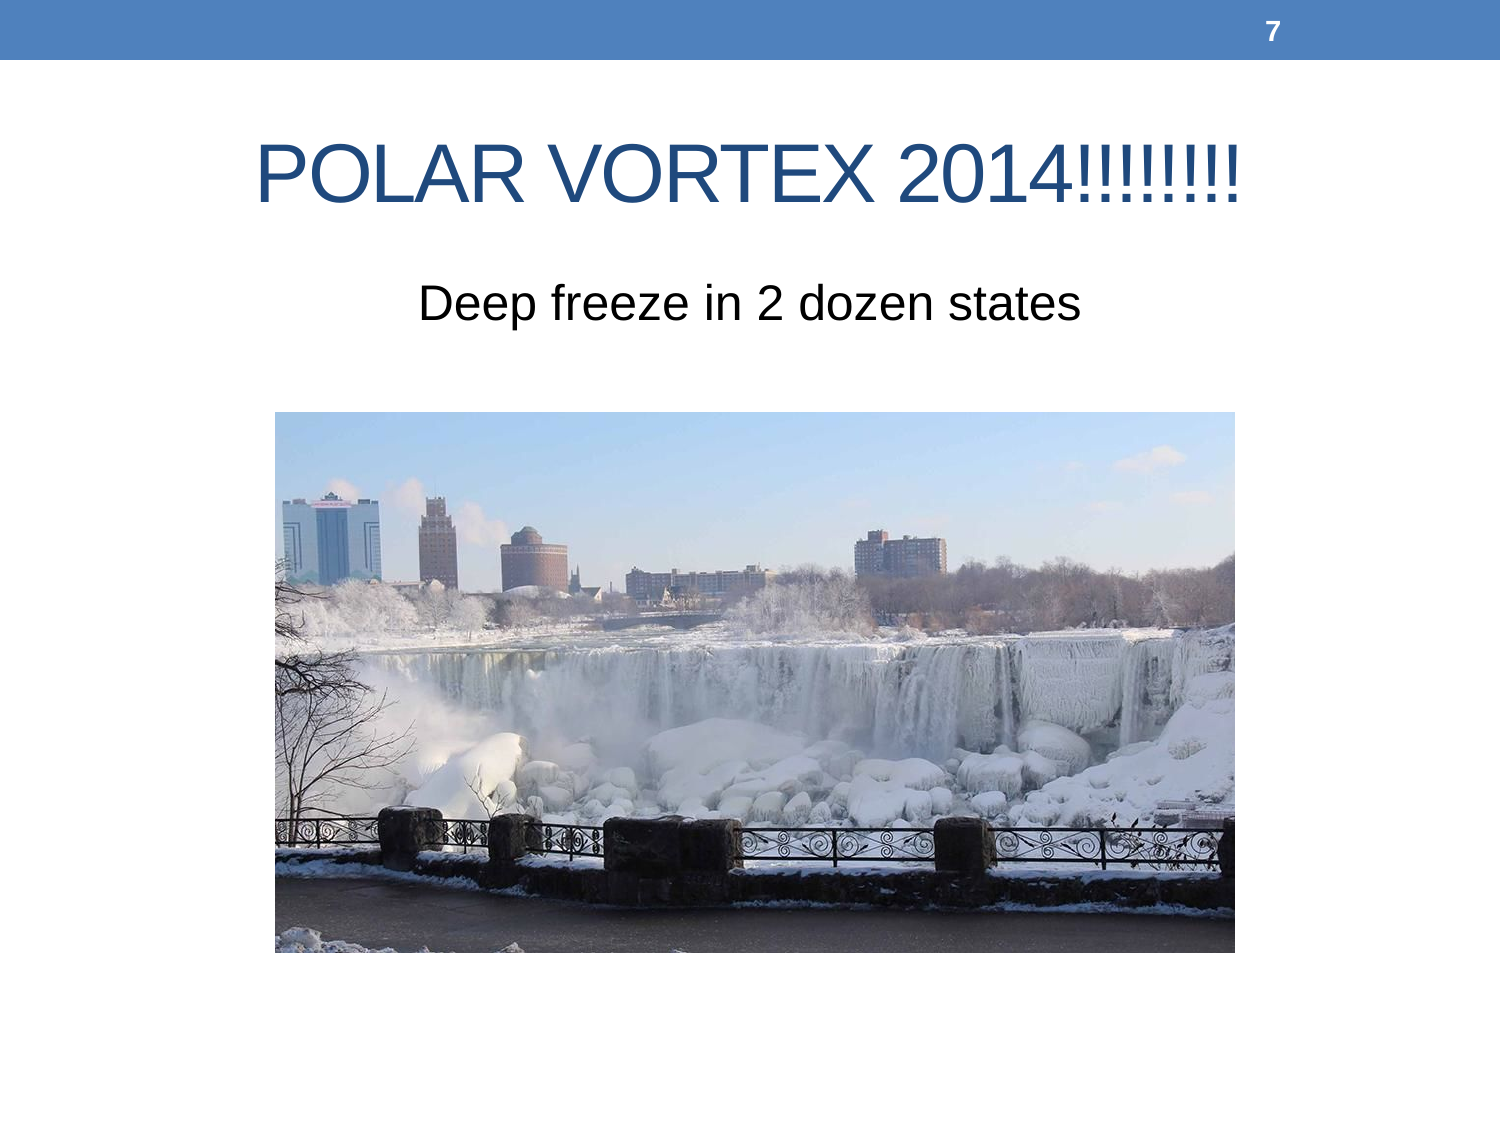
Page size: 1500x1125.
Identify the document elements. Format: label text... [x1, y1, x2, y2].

picture [274, 412, 1236, 953]
slide_number 7 [1250, 3, 1425, 57]
title POLAR VORTEX 2014!!!!!!!! [75, 87, 1425, 250]
list Deep freeze in 2 dozen states [75, 262, 1425, 1063]
